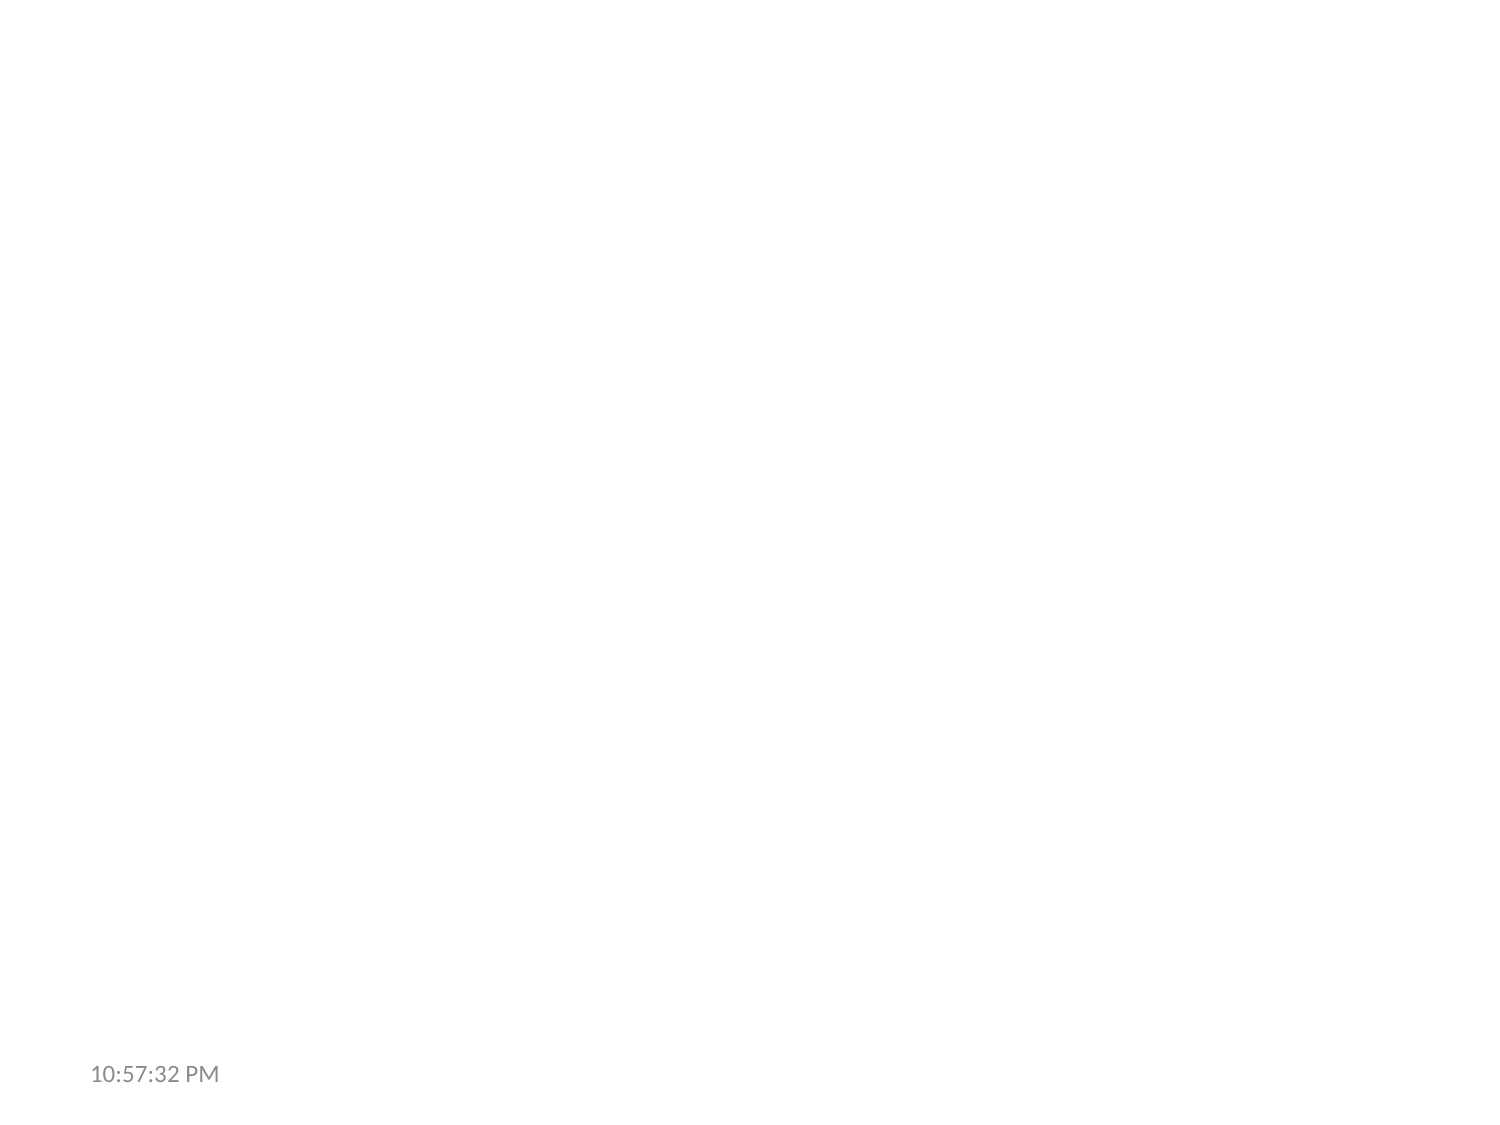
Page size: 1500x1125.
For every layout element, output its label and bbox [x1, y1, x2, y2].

slide_number [75, 1042, 425, 1103]
